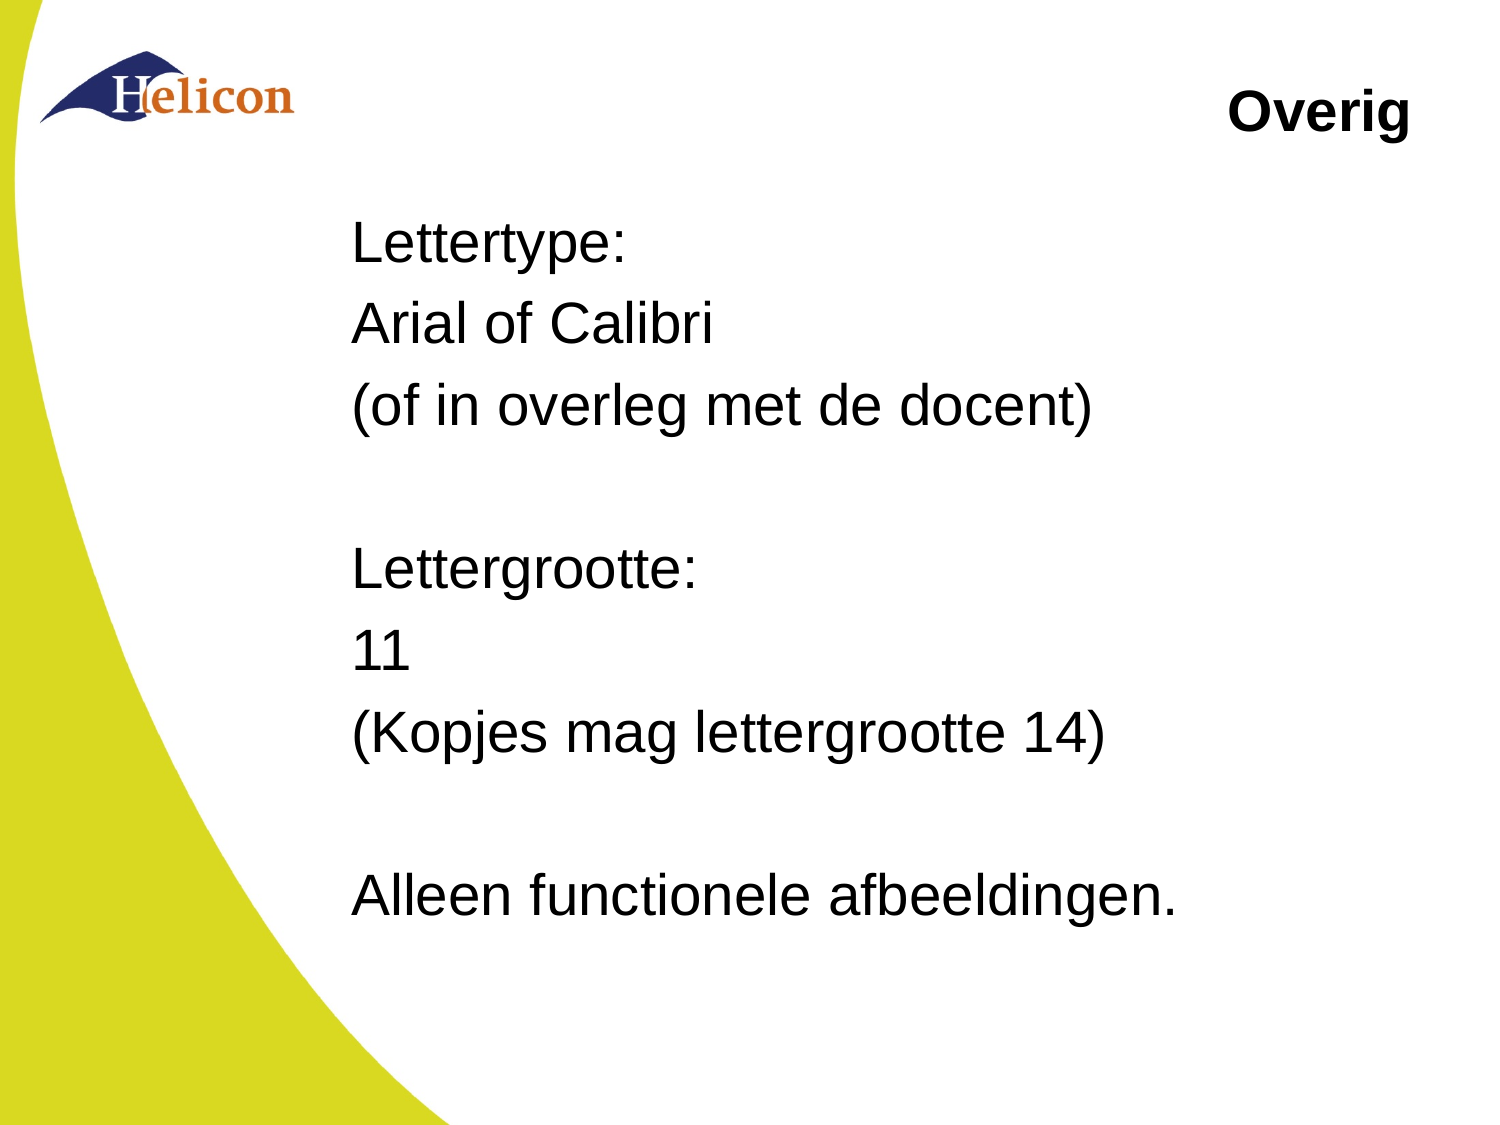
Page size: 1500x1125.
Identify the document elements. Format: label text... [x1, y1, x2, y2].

title Overig [337, 54, 1428, 161]
picture [0, 0, 1500, 1125]
list Lettertype: Arial of Calibri (of in overleg met de docent) Lettergrootte: 11 (Kopjes mag lettergrootte 14) Alleen functionele afbeeldingen. [336, 196, 1425, 1005]
